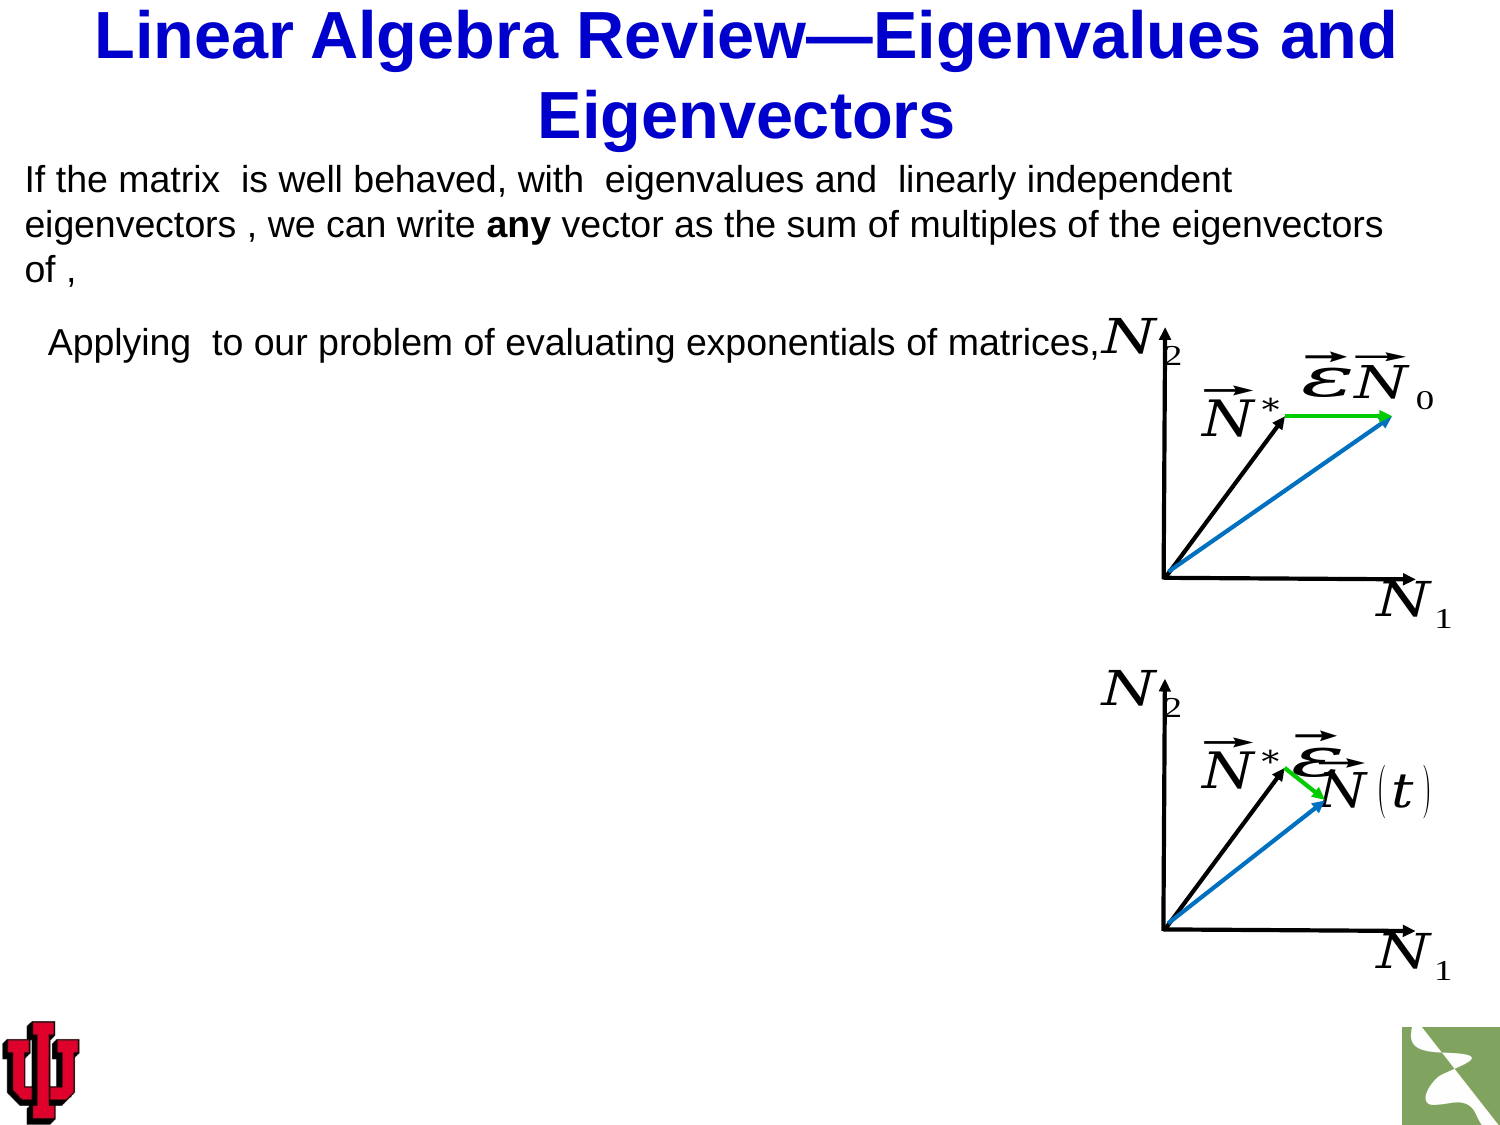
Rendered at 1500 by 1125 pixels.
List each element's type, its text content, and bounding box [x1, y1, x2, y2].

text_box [1097, 310, 1455, 635]
title Linear Algebra Review—Eigenvalues and Eigenvectors [0, 17, 1497, 127]
picture [0, 1020, 80, 1125]
picture [1402, 1027, 1500, 1125]
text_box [1097, 662, 1455, 987]
